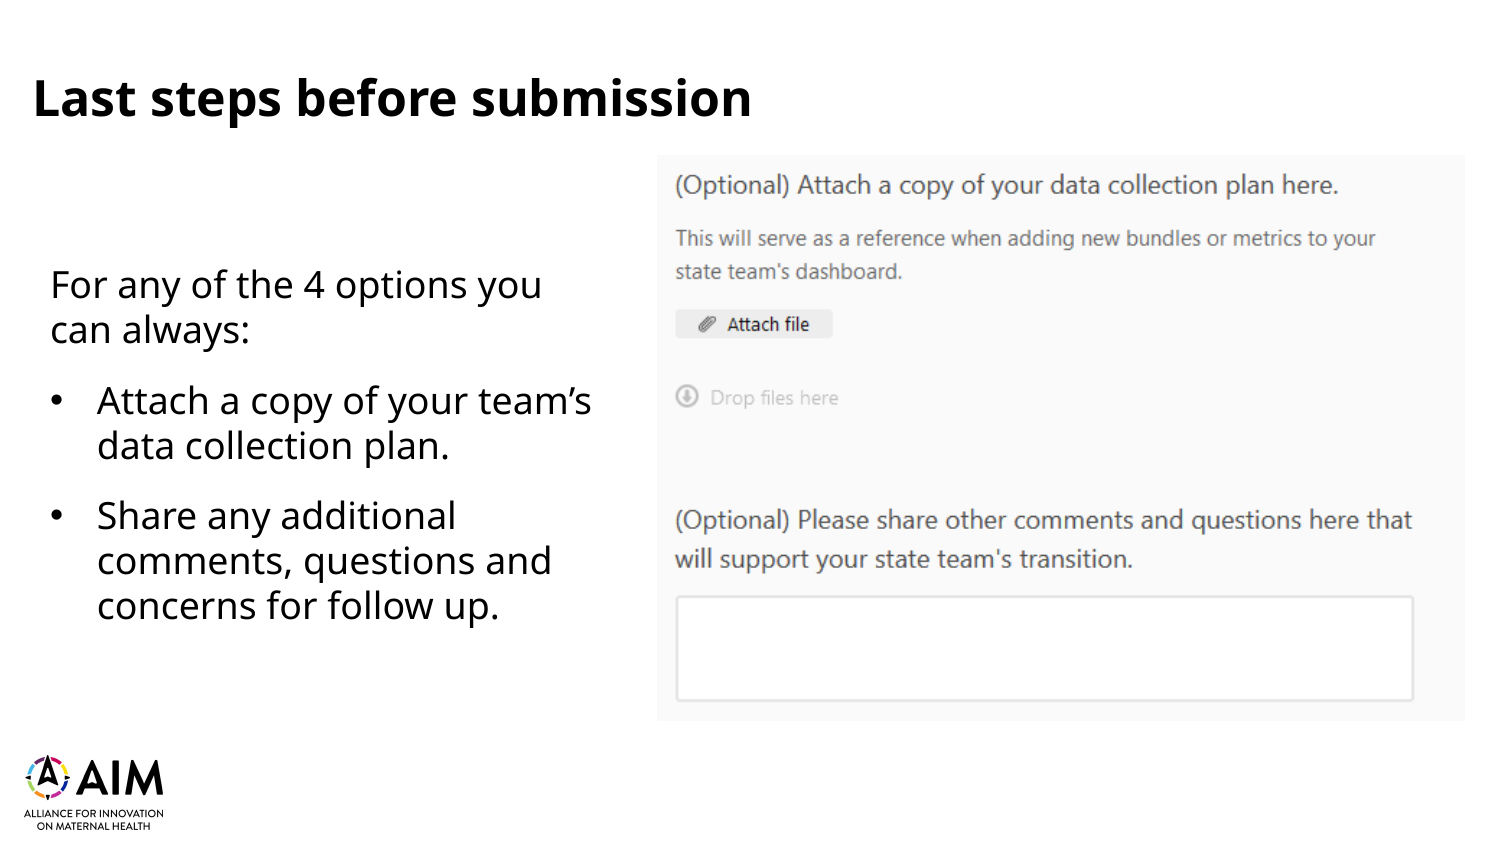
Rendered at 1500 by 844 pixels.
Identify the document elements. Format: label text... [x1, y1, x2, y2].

text_box For any of the 4 options you can always: Attach a copy of your team’s data collection plan. Share any additional comments, questions and concerns for follow up. [35, 254, 626, 634]
picture [657, 155, 1465, 722]
picture [24, 755, 163, 830]
title Last steps before submission [17, 44, 1465, 142]
